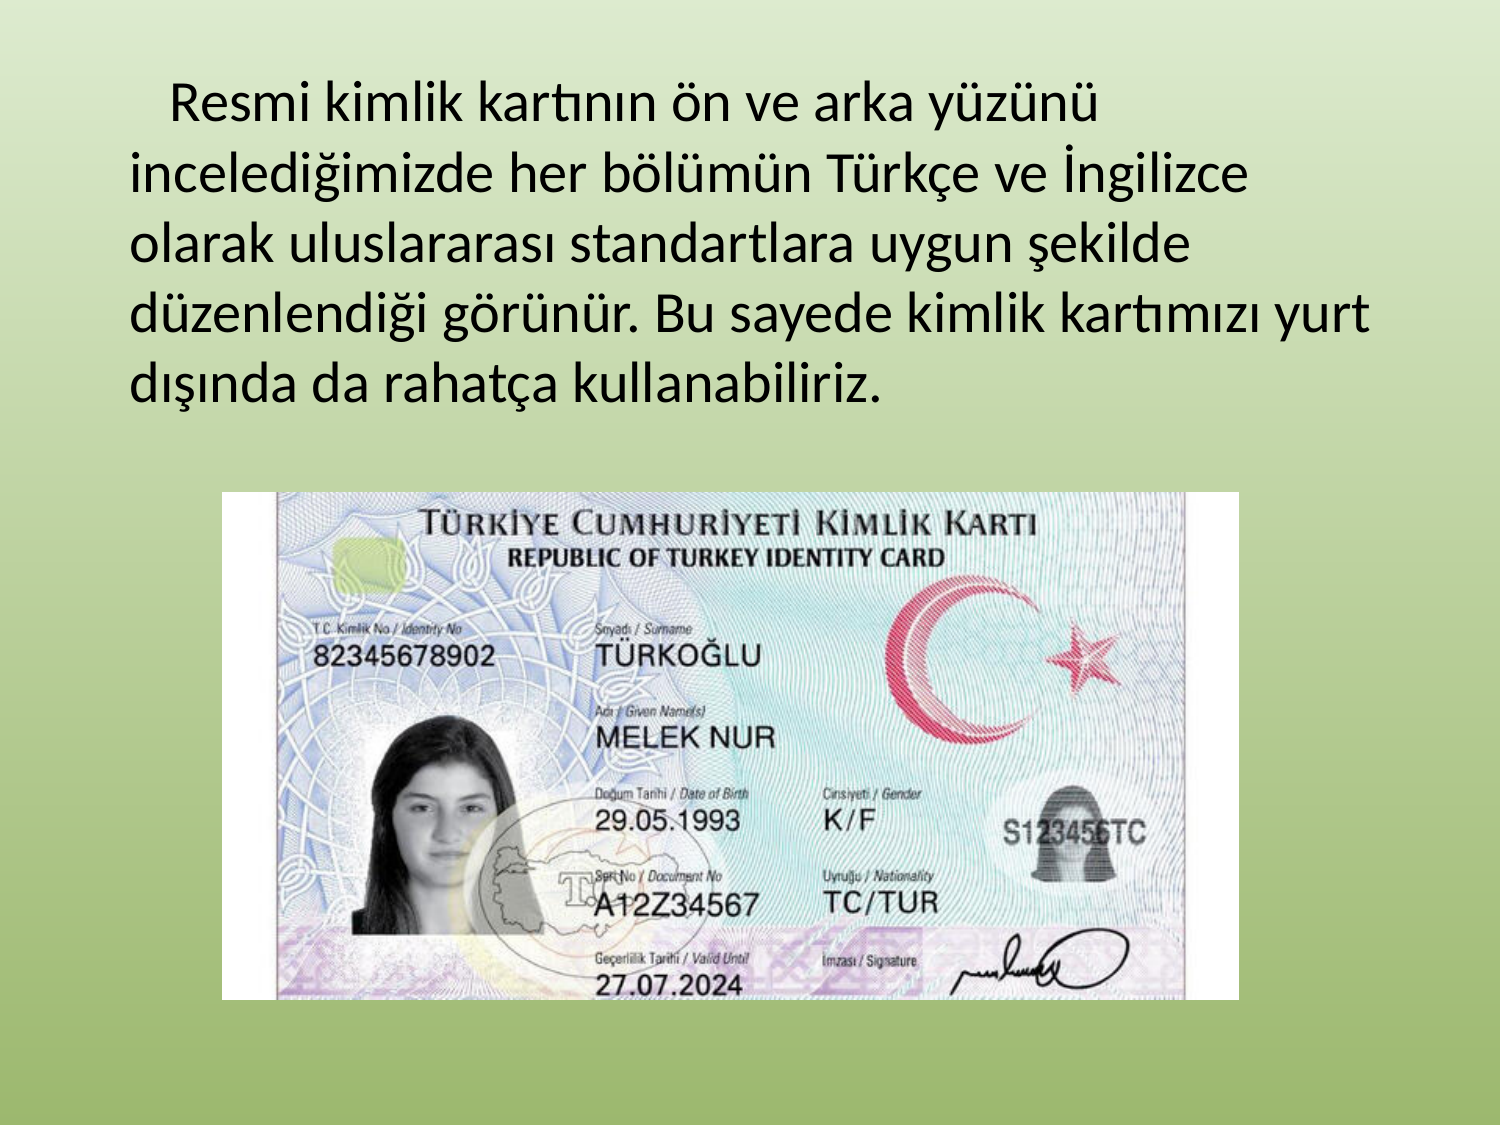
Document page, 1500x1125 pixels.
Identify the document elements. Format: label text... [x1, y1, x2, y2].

picture [222, 491, 1239, 1001]
list Resmi kimlik kartının ön ve arka yüzünü incelediğimizde her bölümün Türkçe ve İngilizce olarak uluslararası standartlara uygun şekilde düzenlendiği görünür. Bu sayede kimlik kartımızı yurt dışında da rahatça kullanabiliriz. [58, 46, 1409, 582]
